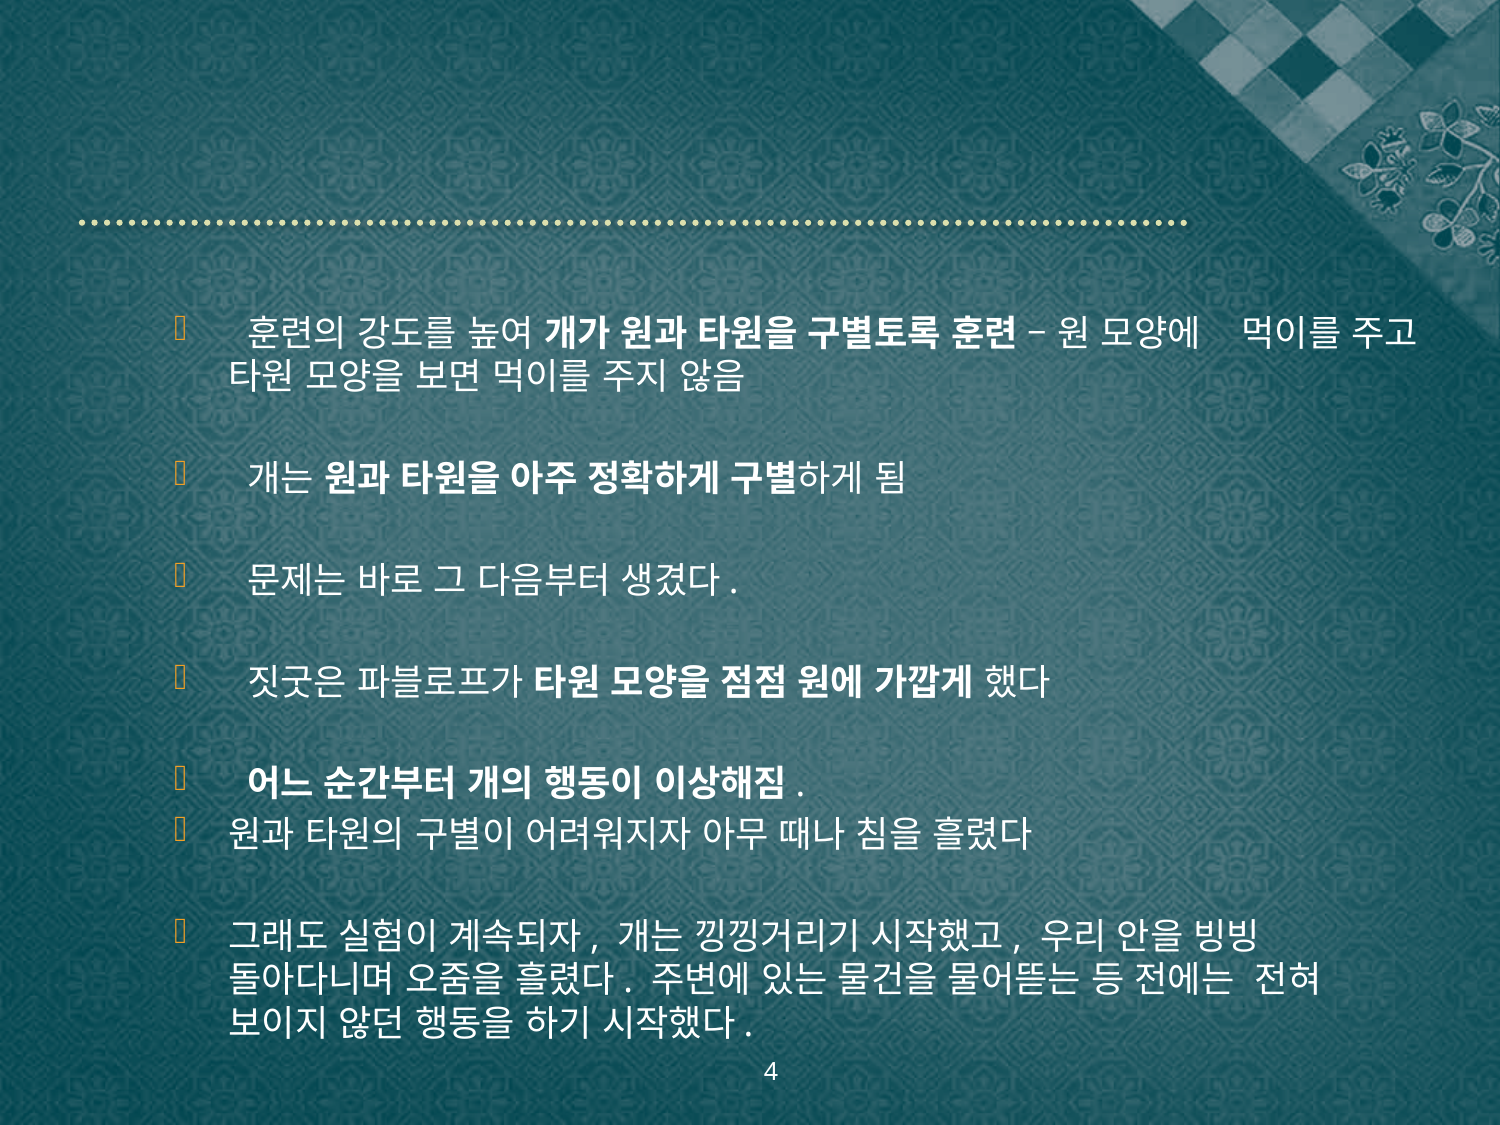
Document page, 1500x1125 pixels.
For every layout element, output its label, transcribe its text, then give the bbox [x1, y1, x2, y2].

list 훈련의 강도를 높여 개가 원과 타원을 구별토록 훈련 – 원 모양에 먹이를 주고 타원 모양을 보면 먹이를 주지 않음 개는 원과 타원을 아주 정확하게 구별하게 됨 문제는 바로 그 다음부터 생겼다. 짓굿은 파블로프가 타원 모양을 점점 원에 가깝게 했다 어느 순간부터 개의 행동이 이상해짐. 원과 타원의 구별이 어려워지자 아무 때나 침을 흘렸다 그래도 실험이 계속되자, 개는 낑낑거리기 시작했고, 우리 안을 빙빙 돌아다니며 오줌을 흘렸다. 주변에 있는 물건을 물어뜯는 등 전에는 전혀 보이지 않던 행동을 하기 시작했다. [159, 302, 1435, 1053]
slide_number 4 [679, 1042, 863, 1103]
